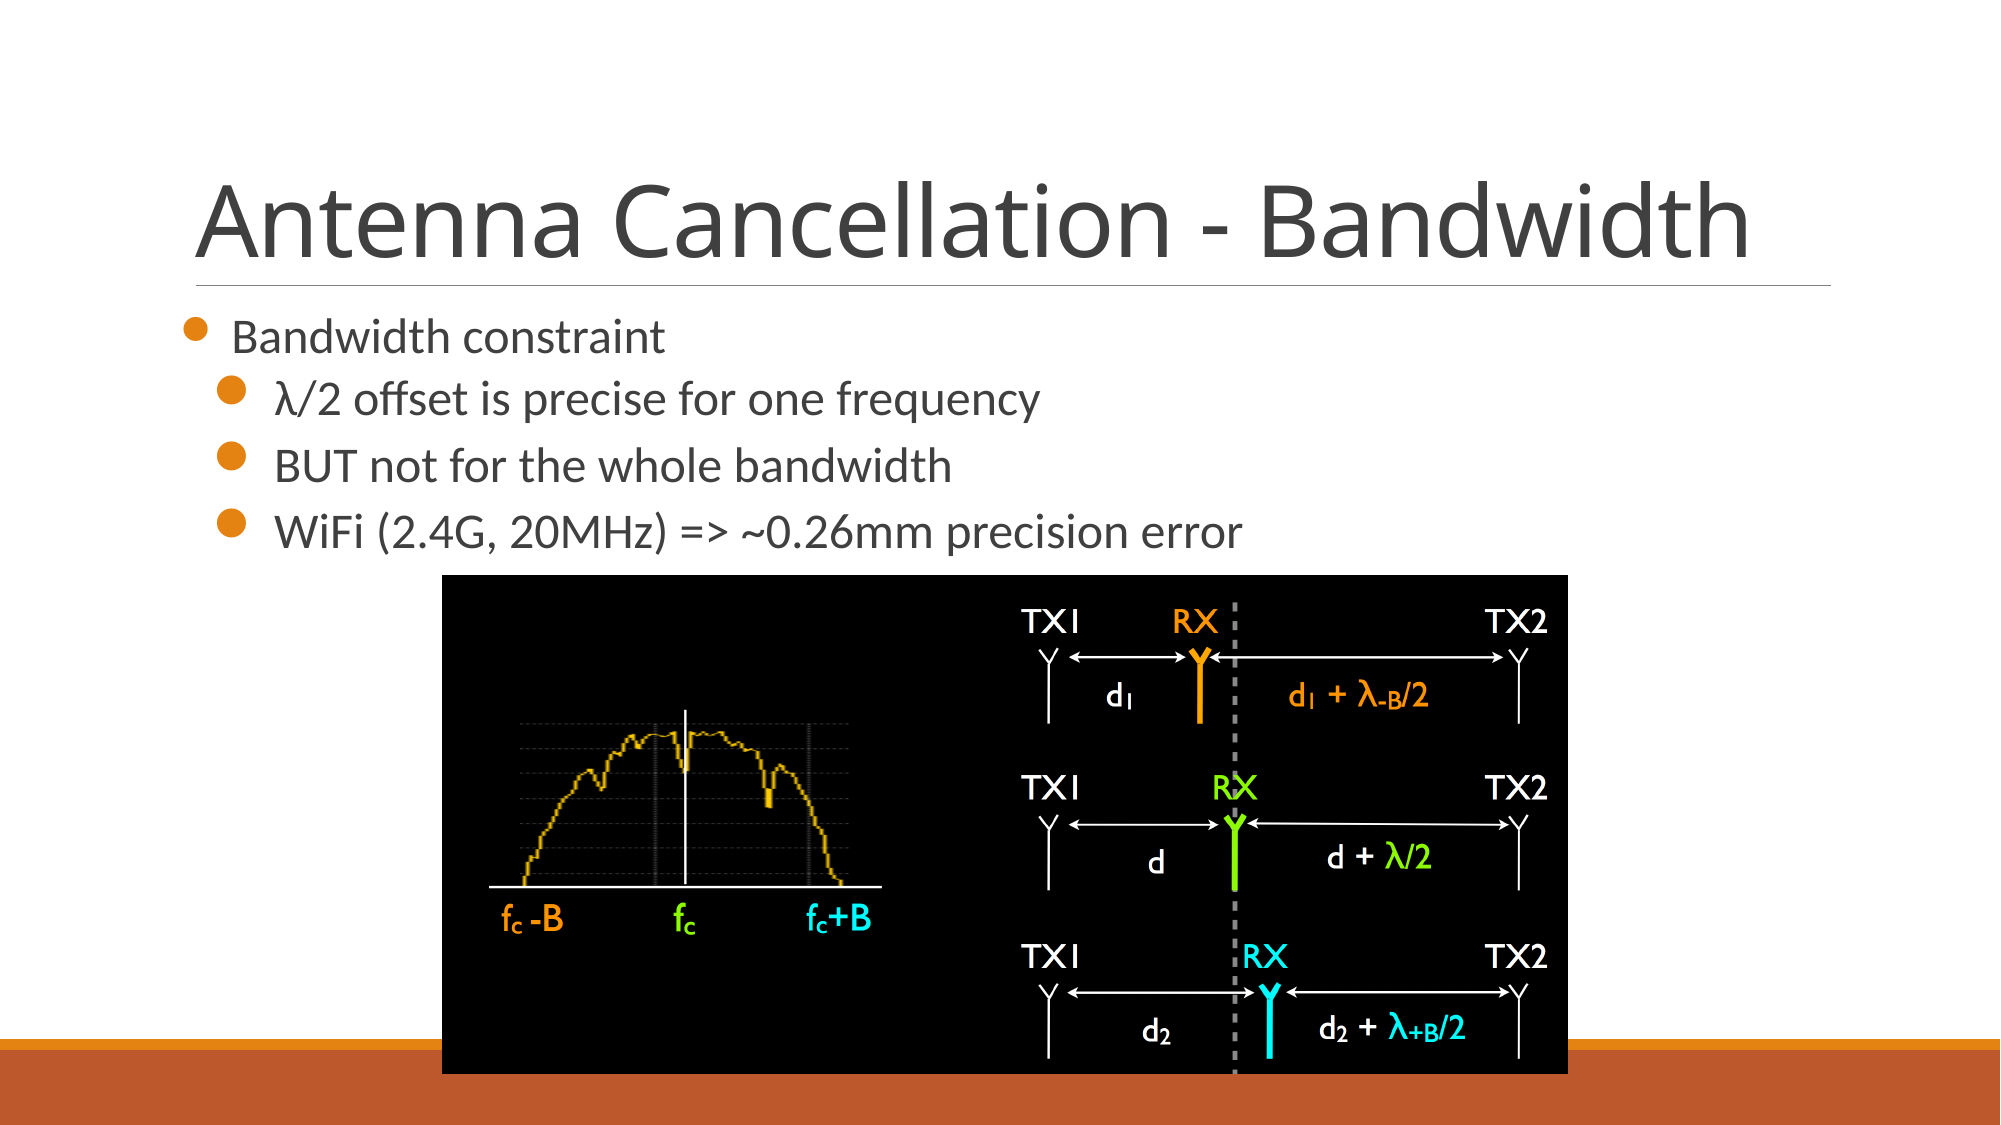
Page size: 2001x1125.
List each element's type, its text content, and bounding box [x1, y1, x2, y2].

picture [441, 575, 1569, 1074]
list Bandwidth constraint λ/2 offset is precise for one frequency BUT not for the whole bandwidth WiFi (2.4G, 20MHz) => ~0.26mm precision error [180, 302, 1830, 963]
title Antenna Cancellation - Bandwidth [180, 47, 1830, 285]
